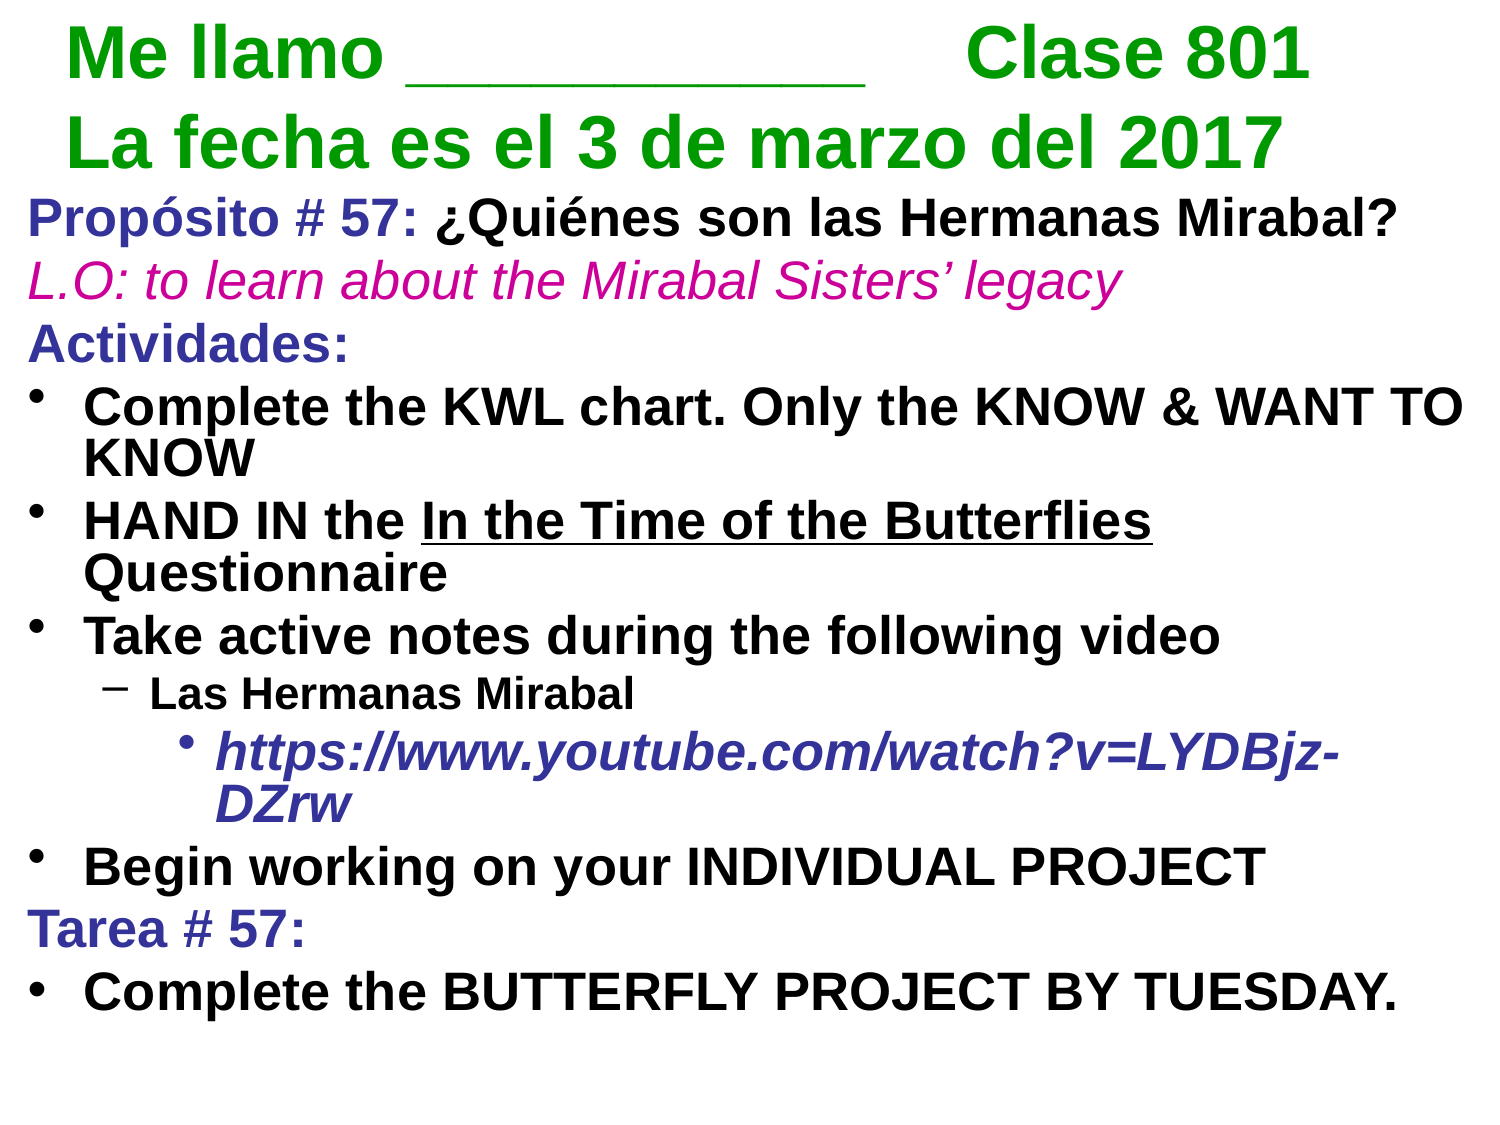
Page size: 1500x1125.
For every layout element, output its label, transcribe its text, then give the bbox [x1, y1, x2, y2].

list Propósito # 57: ¿Quiénes son las Hermanas Mirabal? L.O: to learn about the Mirabal Sisters’ legacy Actividades: Complete the KWL chart. Only the KNOW & WANT TO KNOW HAND IN the In the Time of the Butterflies Questionnaire Take active notes during the following video Las Hermanas Mirabal https://www.youtube.com/watch?v=LYDBjz-DZrw Begin working on your INDIVIDUAL PROJECT Tarea # 57: Complete the BUTTERFLY PROJECT BY TUESDAY. [12, 187, 1488, 1125]
title Me llamo ___________ Clase 801 La fecha es el 3 de marzo del 2017 [50, 0, 1450, 187]
